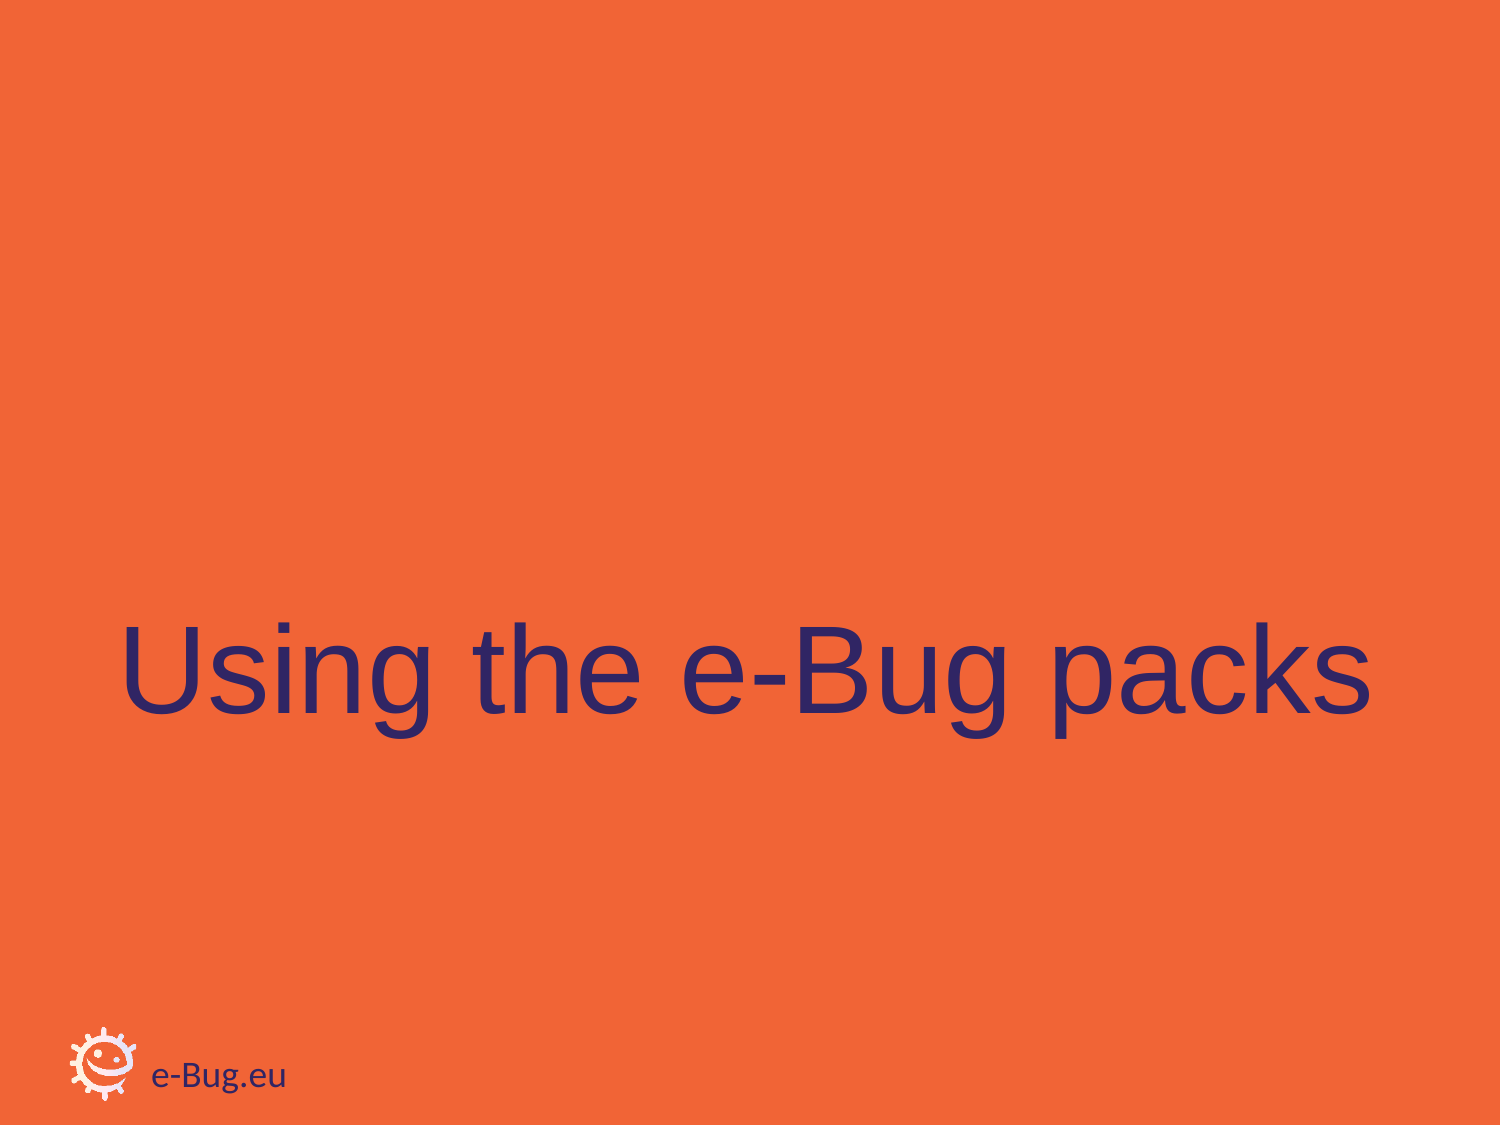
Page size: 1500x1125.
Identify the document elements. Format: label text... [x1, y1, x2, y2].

title Using the e-Bug packs [102, 280, 1397, 749]
footer e-Bug.eu [136, 1042, 643, 1103]
